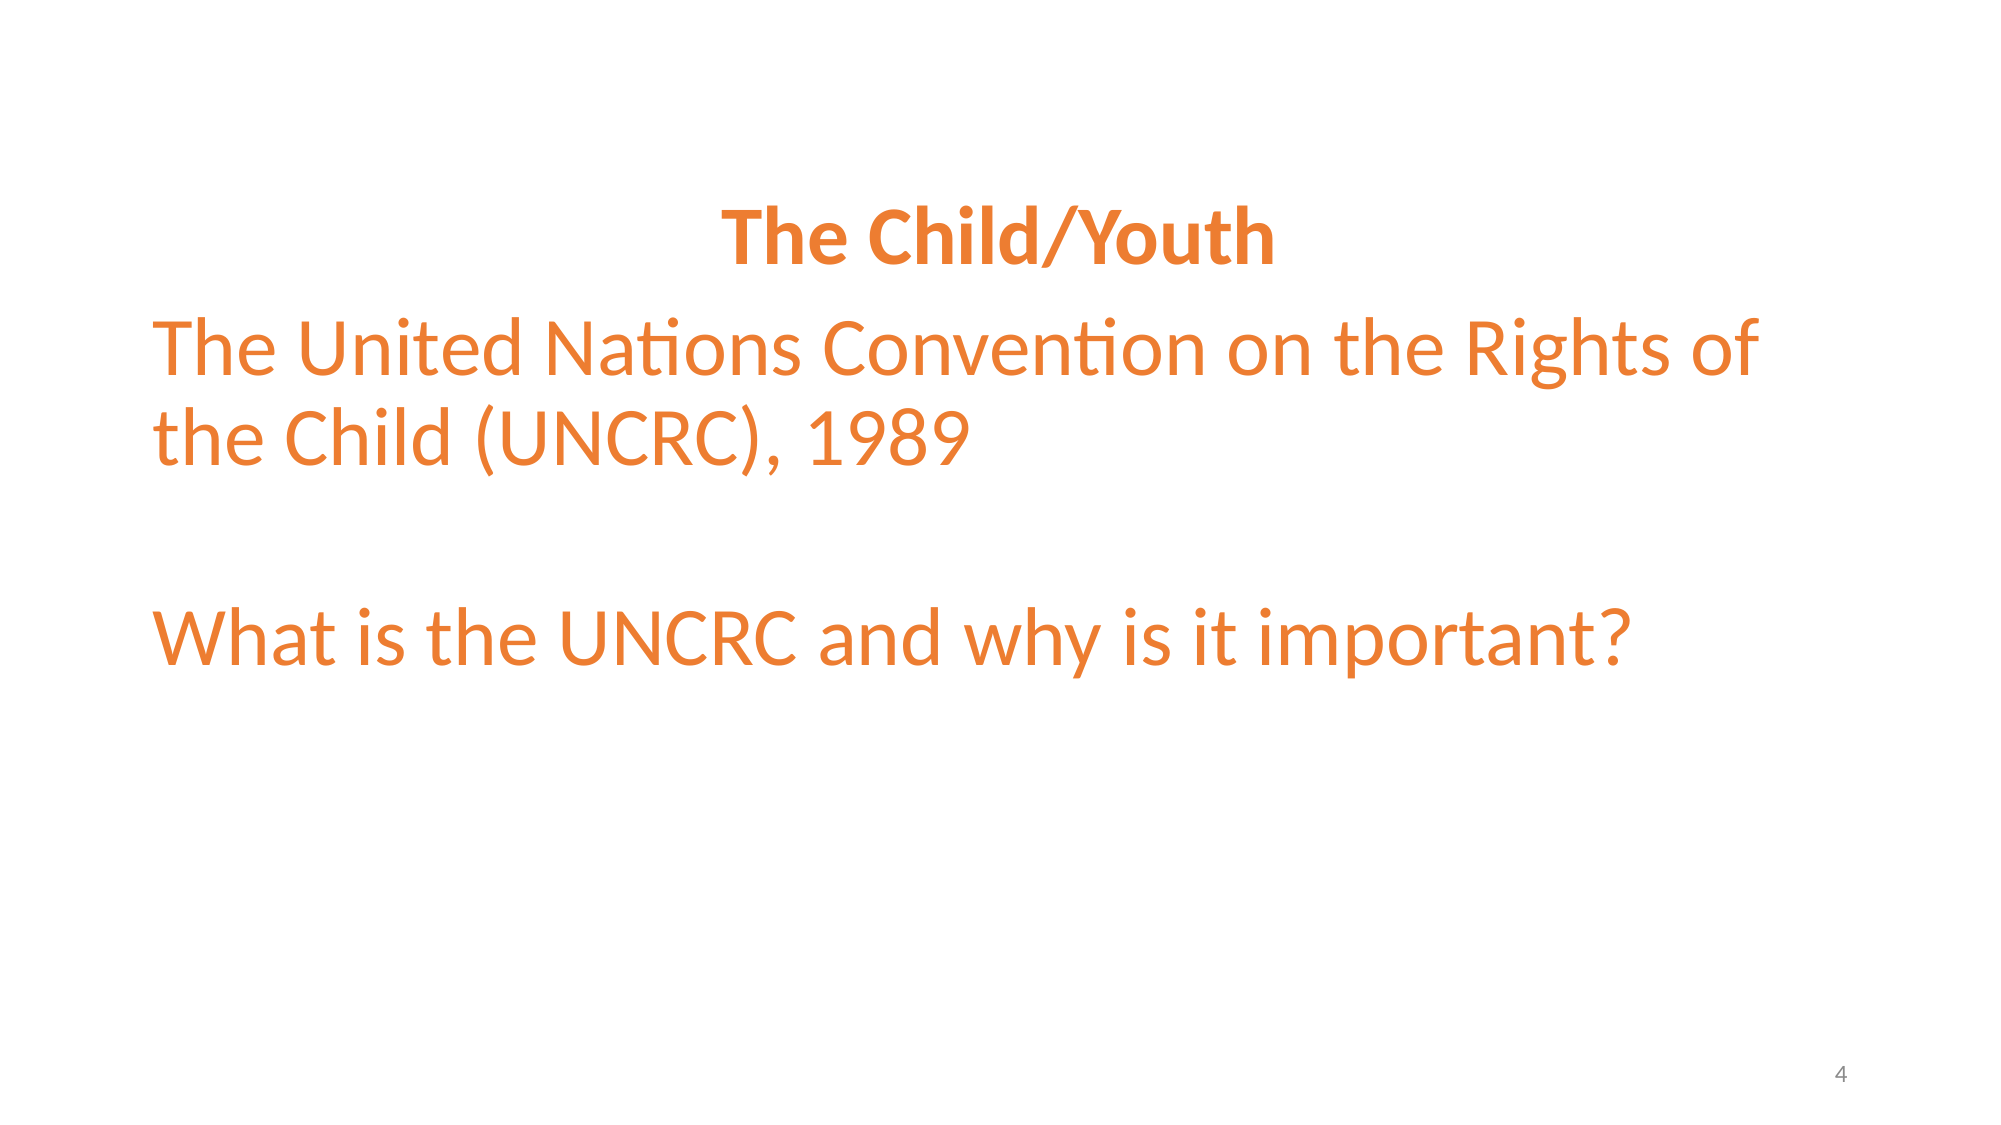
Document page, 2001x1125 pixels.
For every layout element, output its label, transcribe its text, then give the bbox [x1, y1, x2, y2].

list The Child/Youth The United Nations Convention on the Rights of the Child (UNCRC), 1989 What is the UNCRC and why is it important? [137, 185, 1863, 1013]
slide_number 4 [1412, 1042, 1863, 1103]
